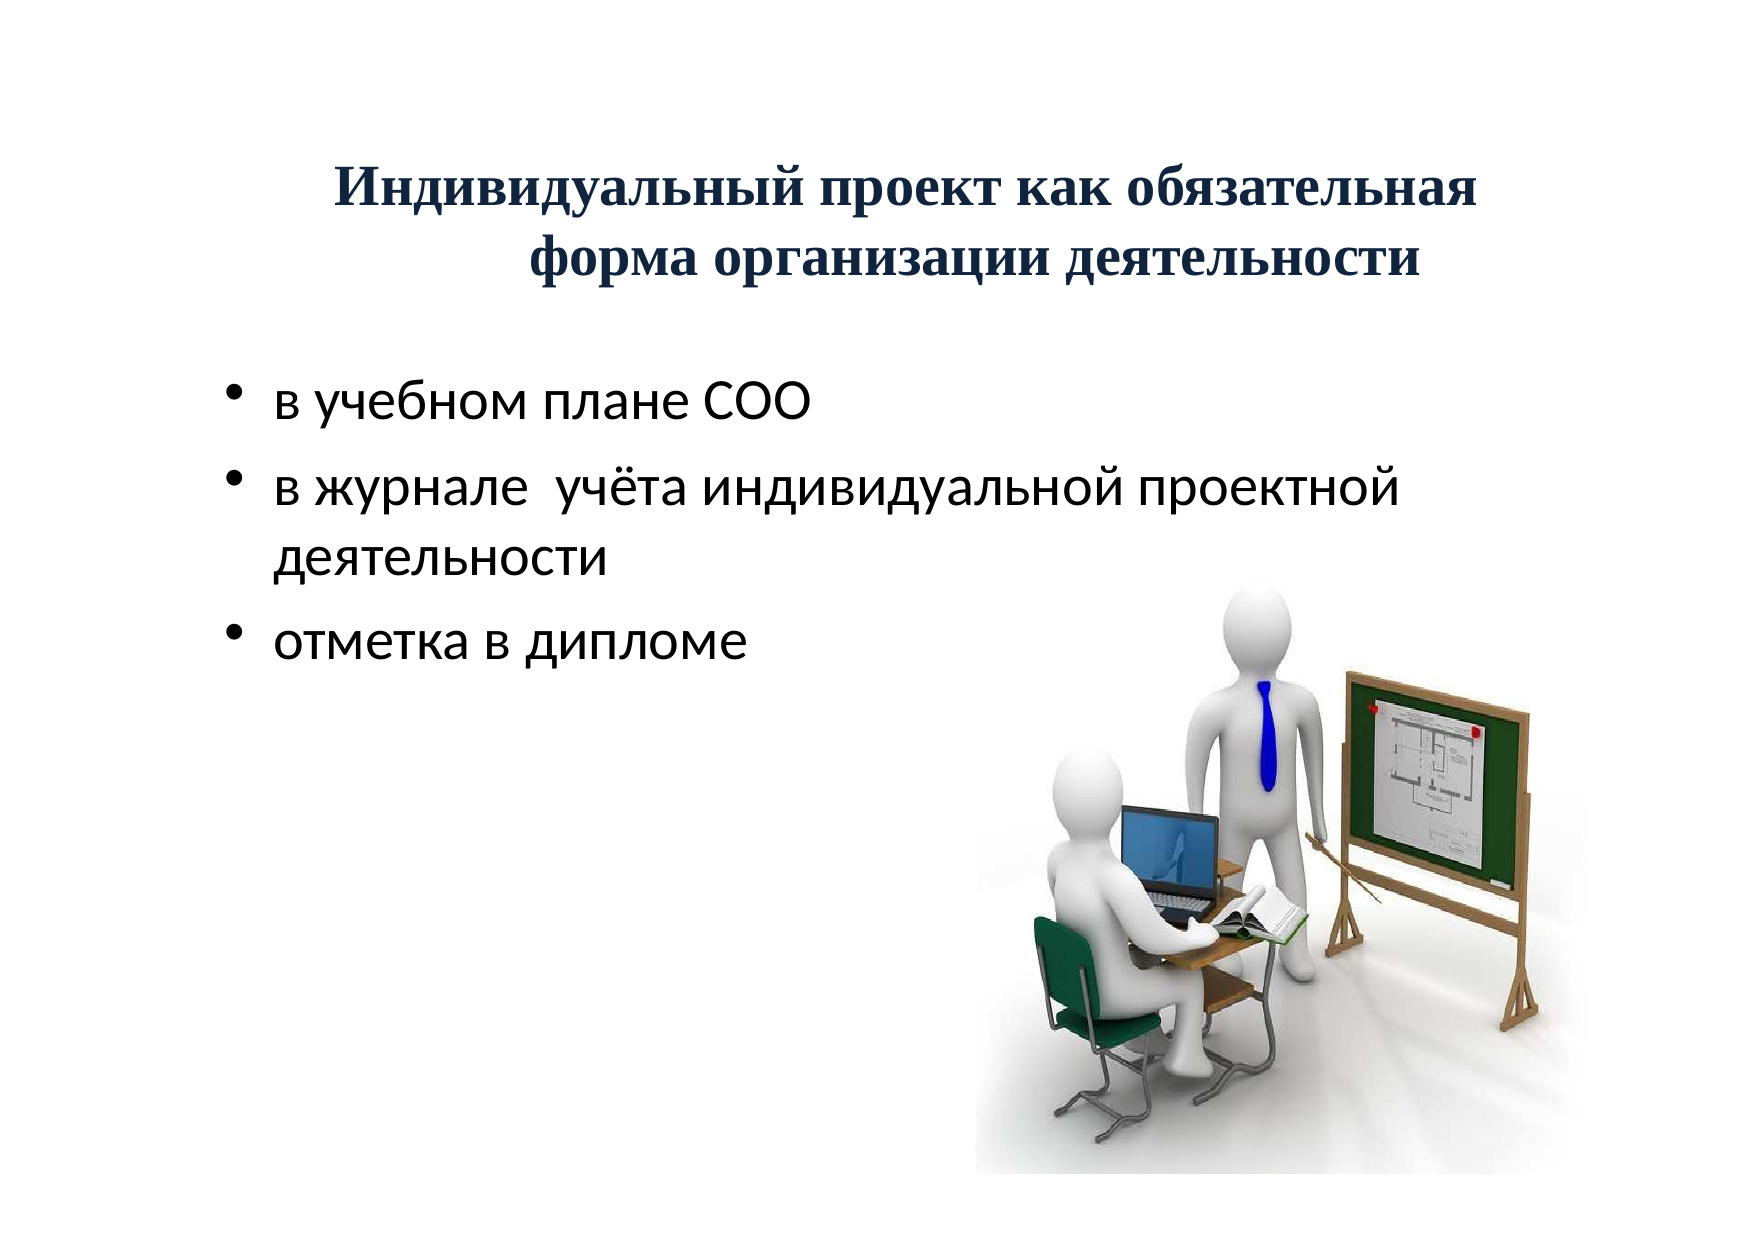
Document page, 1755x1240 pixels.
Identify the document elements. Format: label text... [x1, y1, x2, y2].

text_box [914, 557, 1647, 1174]
title Индивидуальный проект как обязательная форма организации деятельности [214, 98, 1540, 290]
text_box в учебном плане СОО в журнале учёта индивидуальной проектной деятельности отметка в дипломе [214, 344, 1578, 671]
